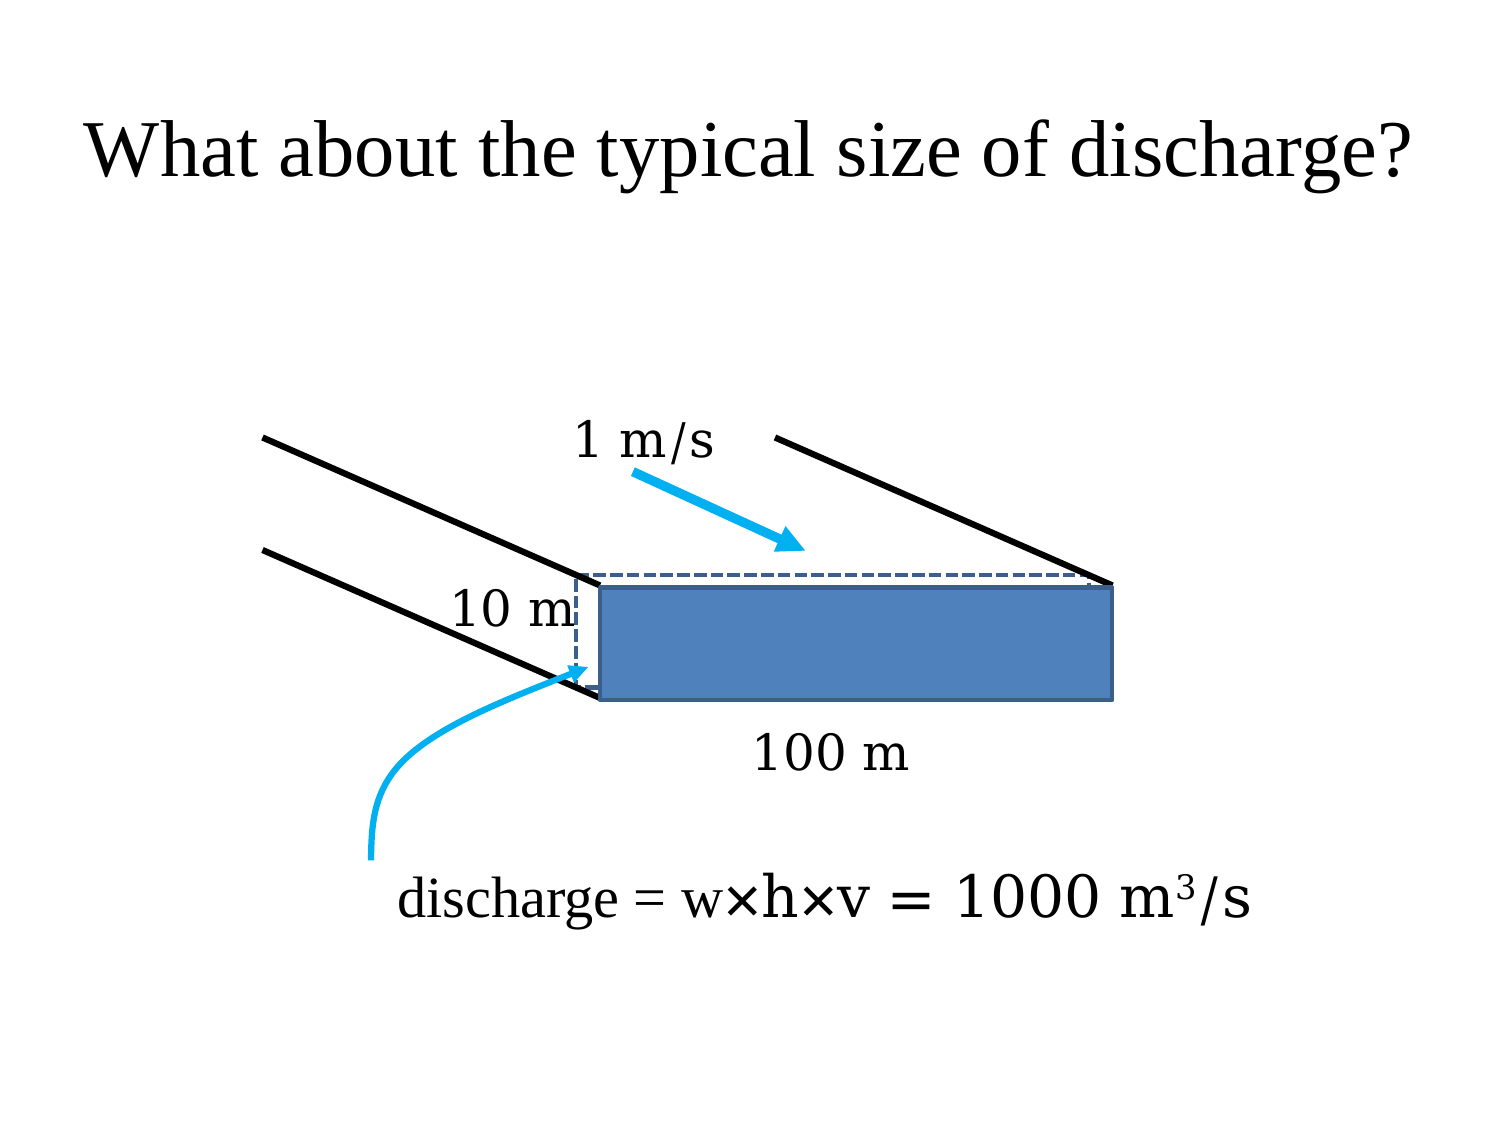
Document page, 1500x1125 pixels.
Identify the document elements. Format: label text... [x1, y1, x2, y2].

text_box 1 m/s [537, 387, 750, 488]
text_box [262, 592, 601, 699]
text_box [774, 437, 1113, 586]
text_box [632, 471, 806, 551]
text_box [370, 707, 544, 861]
text_box [603, 585, 1114, 702]
title What about the typical size of discharge? [0, 50, 1500, 238]
text_box [605, 573, 769, 585]
text_box discharge = w×h×v = 1000 m3/s [312, 800, 1338, 988]
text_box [262, 437, 601, 586]
text_box 100 m [712, 706, 950, 794]
